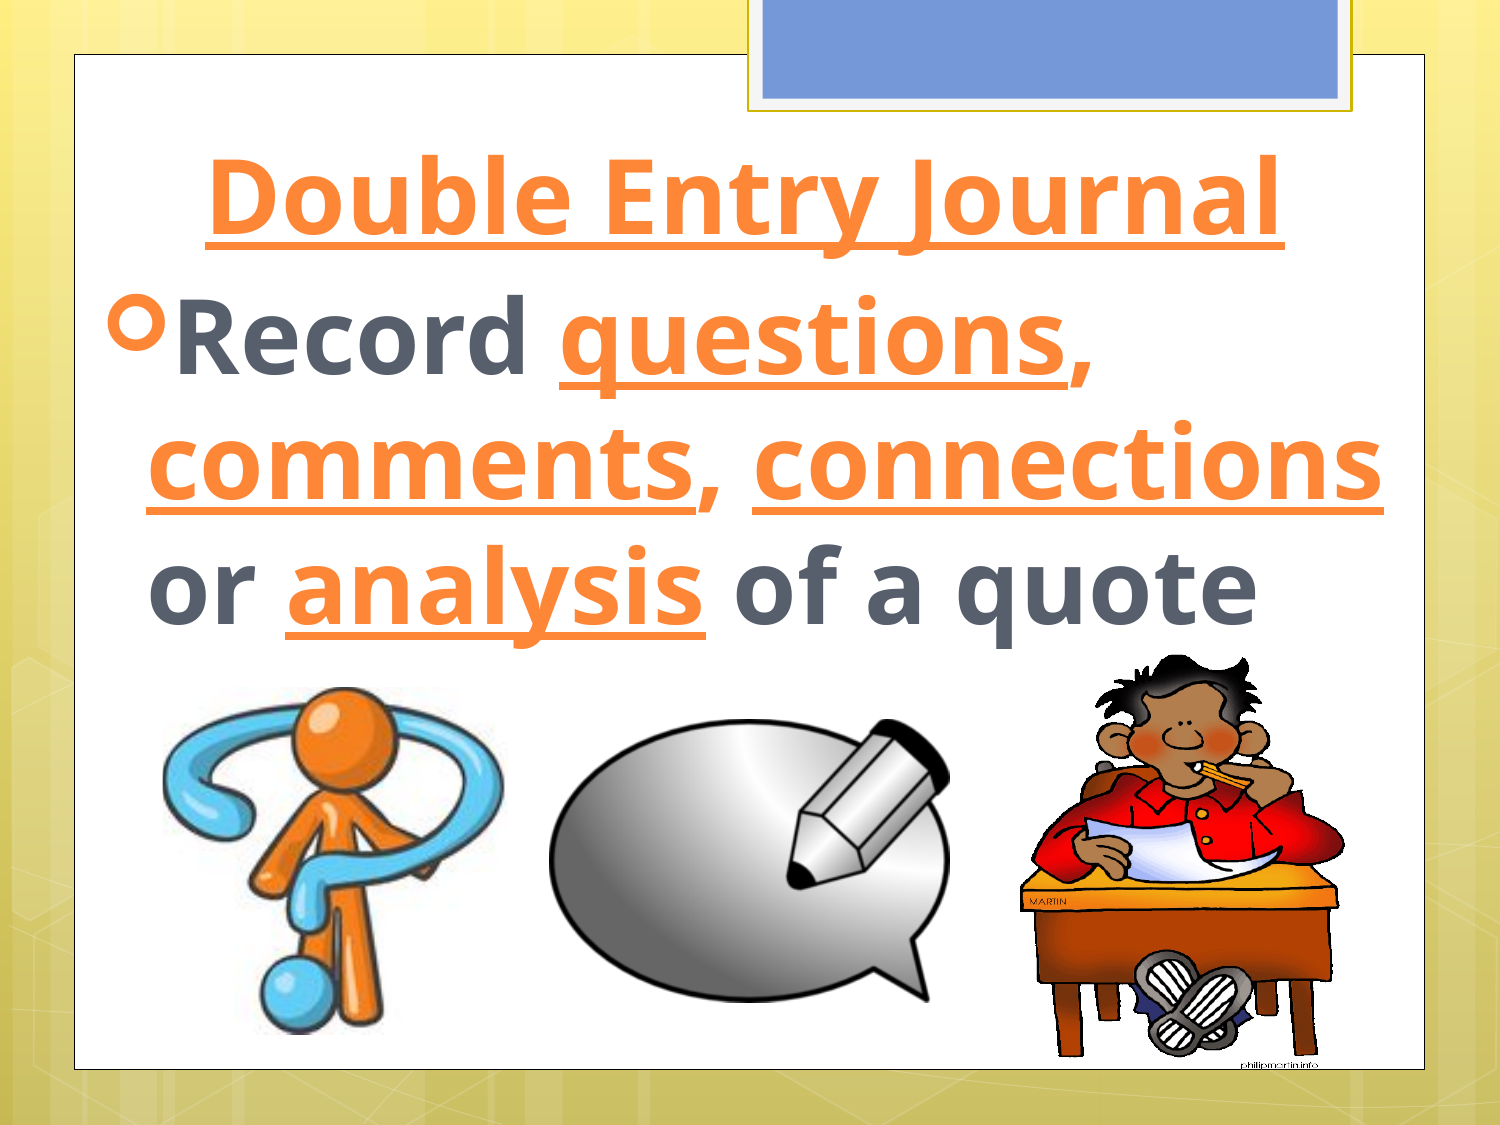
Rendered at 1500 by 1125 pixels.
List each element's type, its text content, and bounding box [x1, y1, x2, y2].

list Record questions, comments, connections or analysis of a quote [75, 262, 1425, 839]
picture [162, 687, 508, 1035]
picture [549, 719, 951, 1003]
picture [1012, 649, 1351, 1073]
title Double Entry Journal [75, 75, 1415, 262]
